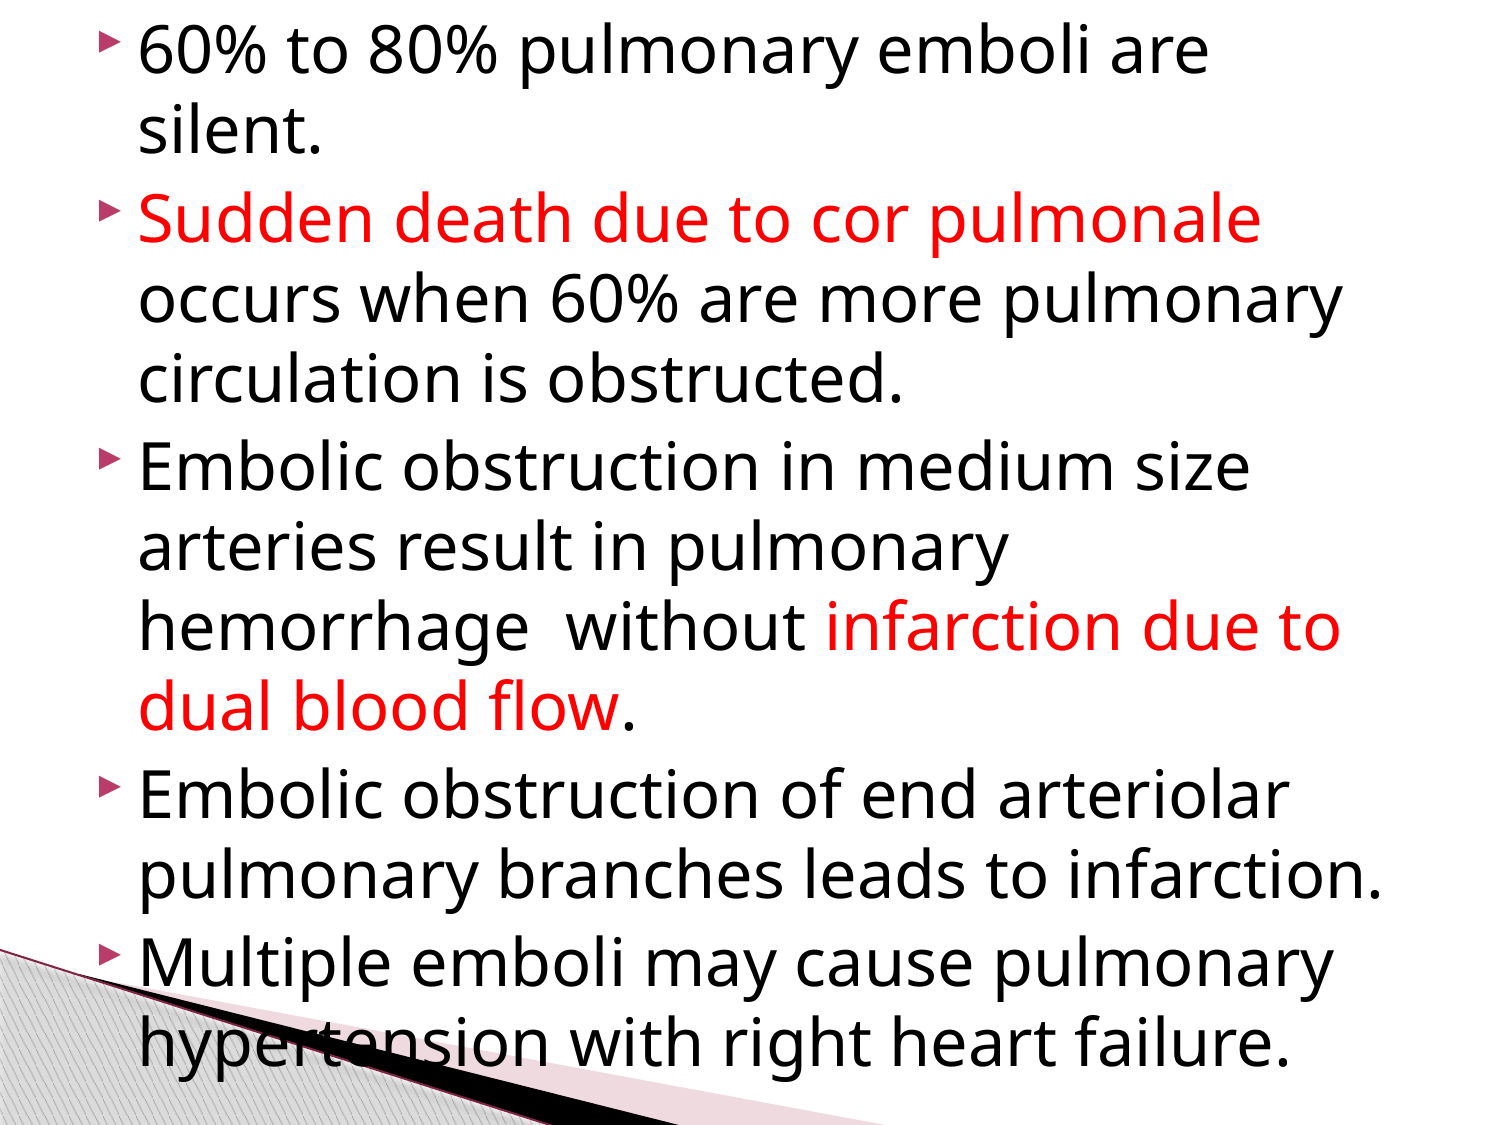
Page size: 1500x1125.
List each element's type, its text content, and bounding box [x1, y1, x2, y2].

list 60% to 80% pulmonary emboli are silent. Sudden death due to cor pulmonale occurs when 60% are more pulmonary circulation is obstructed. Embolic obstruction in medium size arteries result in pulmonary hemorrhage without infarction due to dual blood flow. Embolic obstruction of end arteriolar pulmonary branches leads to infarction. Multiple emboli may cause pulmonary hypertension with right heart failure. [62, 0, 1413, 1125]
